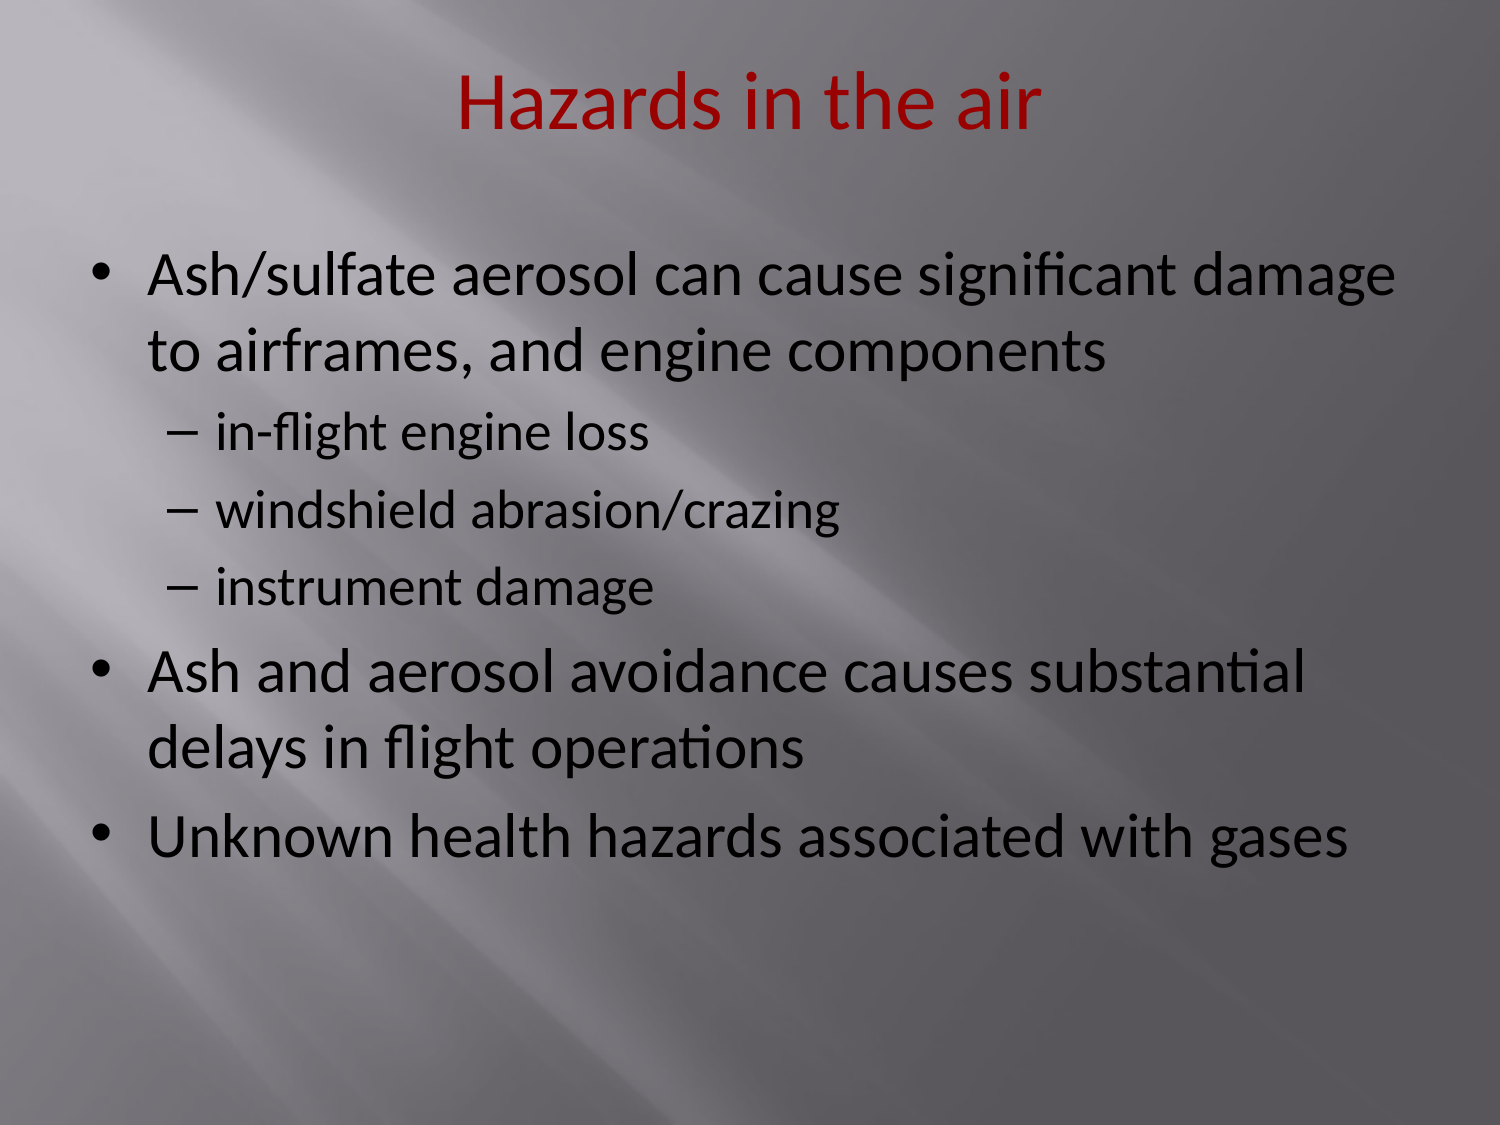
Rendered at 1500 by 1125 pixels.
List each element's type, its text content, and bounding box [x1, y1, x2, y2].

picture [0, 0, 1500, 1125]
title Hazards in the air [75, 24, 1425, 168]
list Ash/sulfate aerosol can cause significant damage to airframes, and engine components in-flight engine loss windshield abrasion/crazing instrument damage Ash and aerosol avoidance causes substantial delays in flight operations Unknown health hazards associated with gases [75, 224, 1425, 888]
